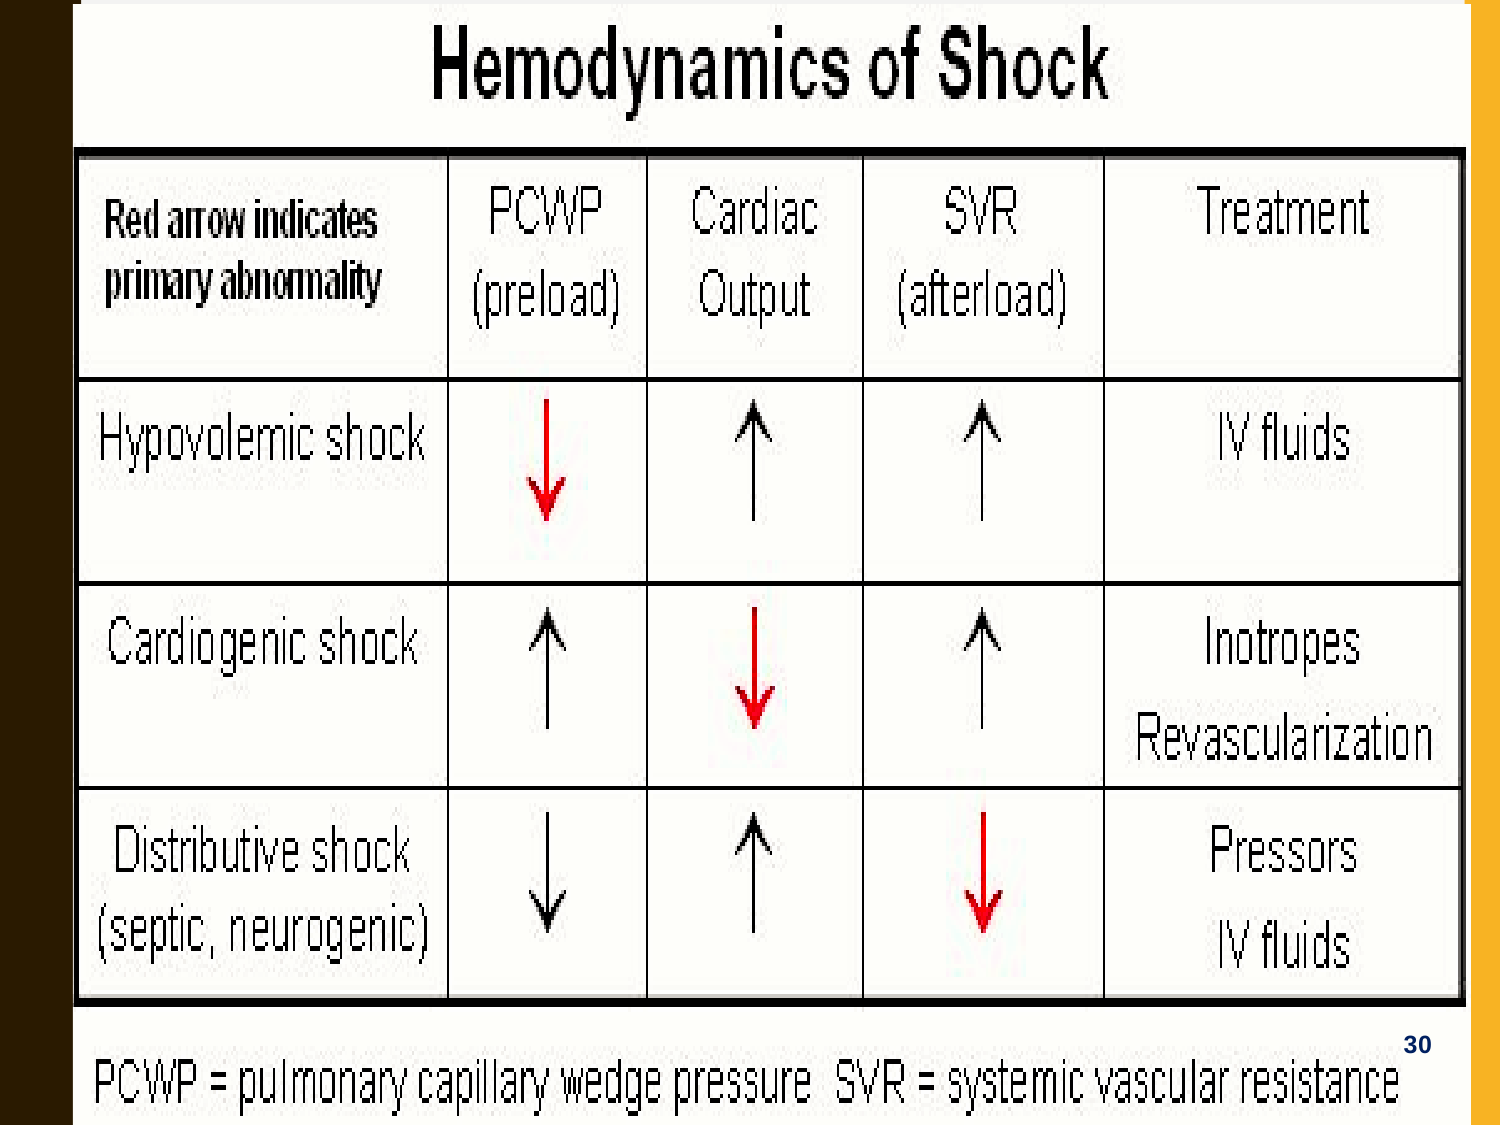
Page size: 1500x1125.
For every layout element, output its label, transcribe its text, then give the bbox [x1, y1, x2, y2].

text_box 30 [1401, 1028, 1435, 1059]
text_box [72, 4, 1471, 1125]
